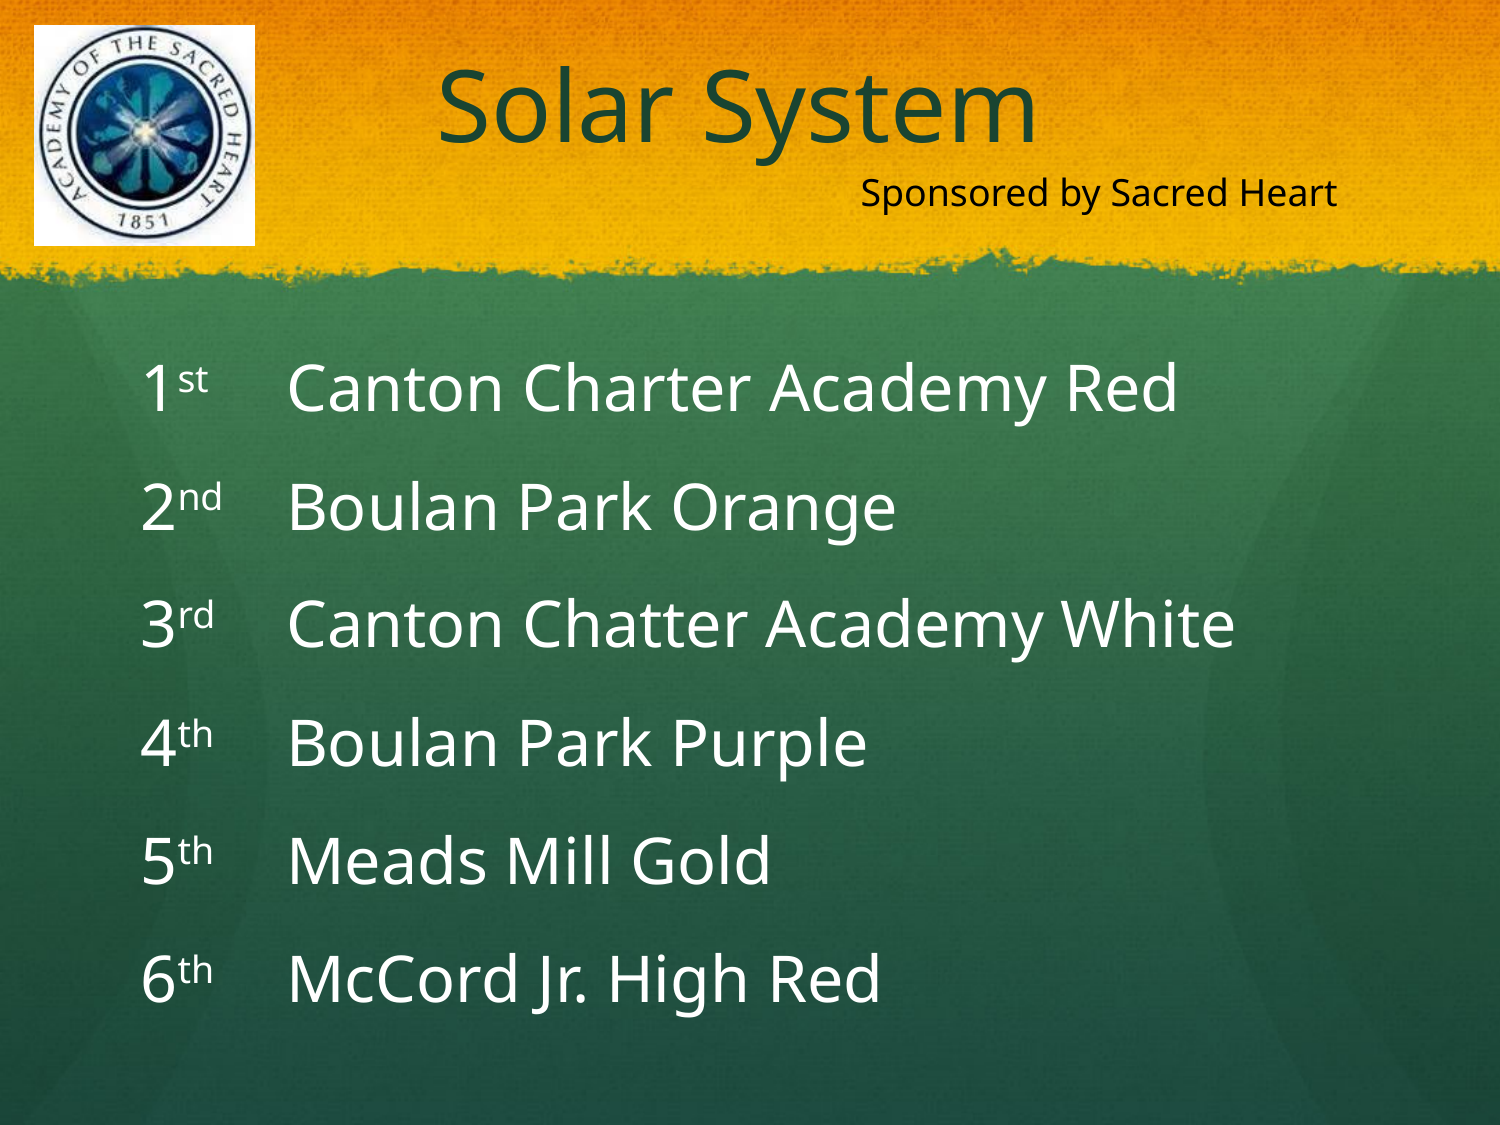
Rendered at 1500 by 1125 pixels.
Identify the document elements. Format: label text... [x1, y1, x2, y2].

list 1st Canton Charter Academy Red 2nd Boulan Park Orange 3rd Canton Chatter Academy White 4th Boulan Park Purple 5th Meads Mill Gold 6th McCord Jr. High Red [125, 339, 1375, 1026]
title Solar System [125, 13, 1353, 193]
picture [0, 0, 1500, 1125]
text_box Sponsored by Sacred Heart [695, 161, 1353, 222]
